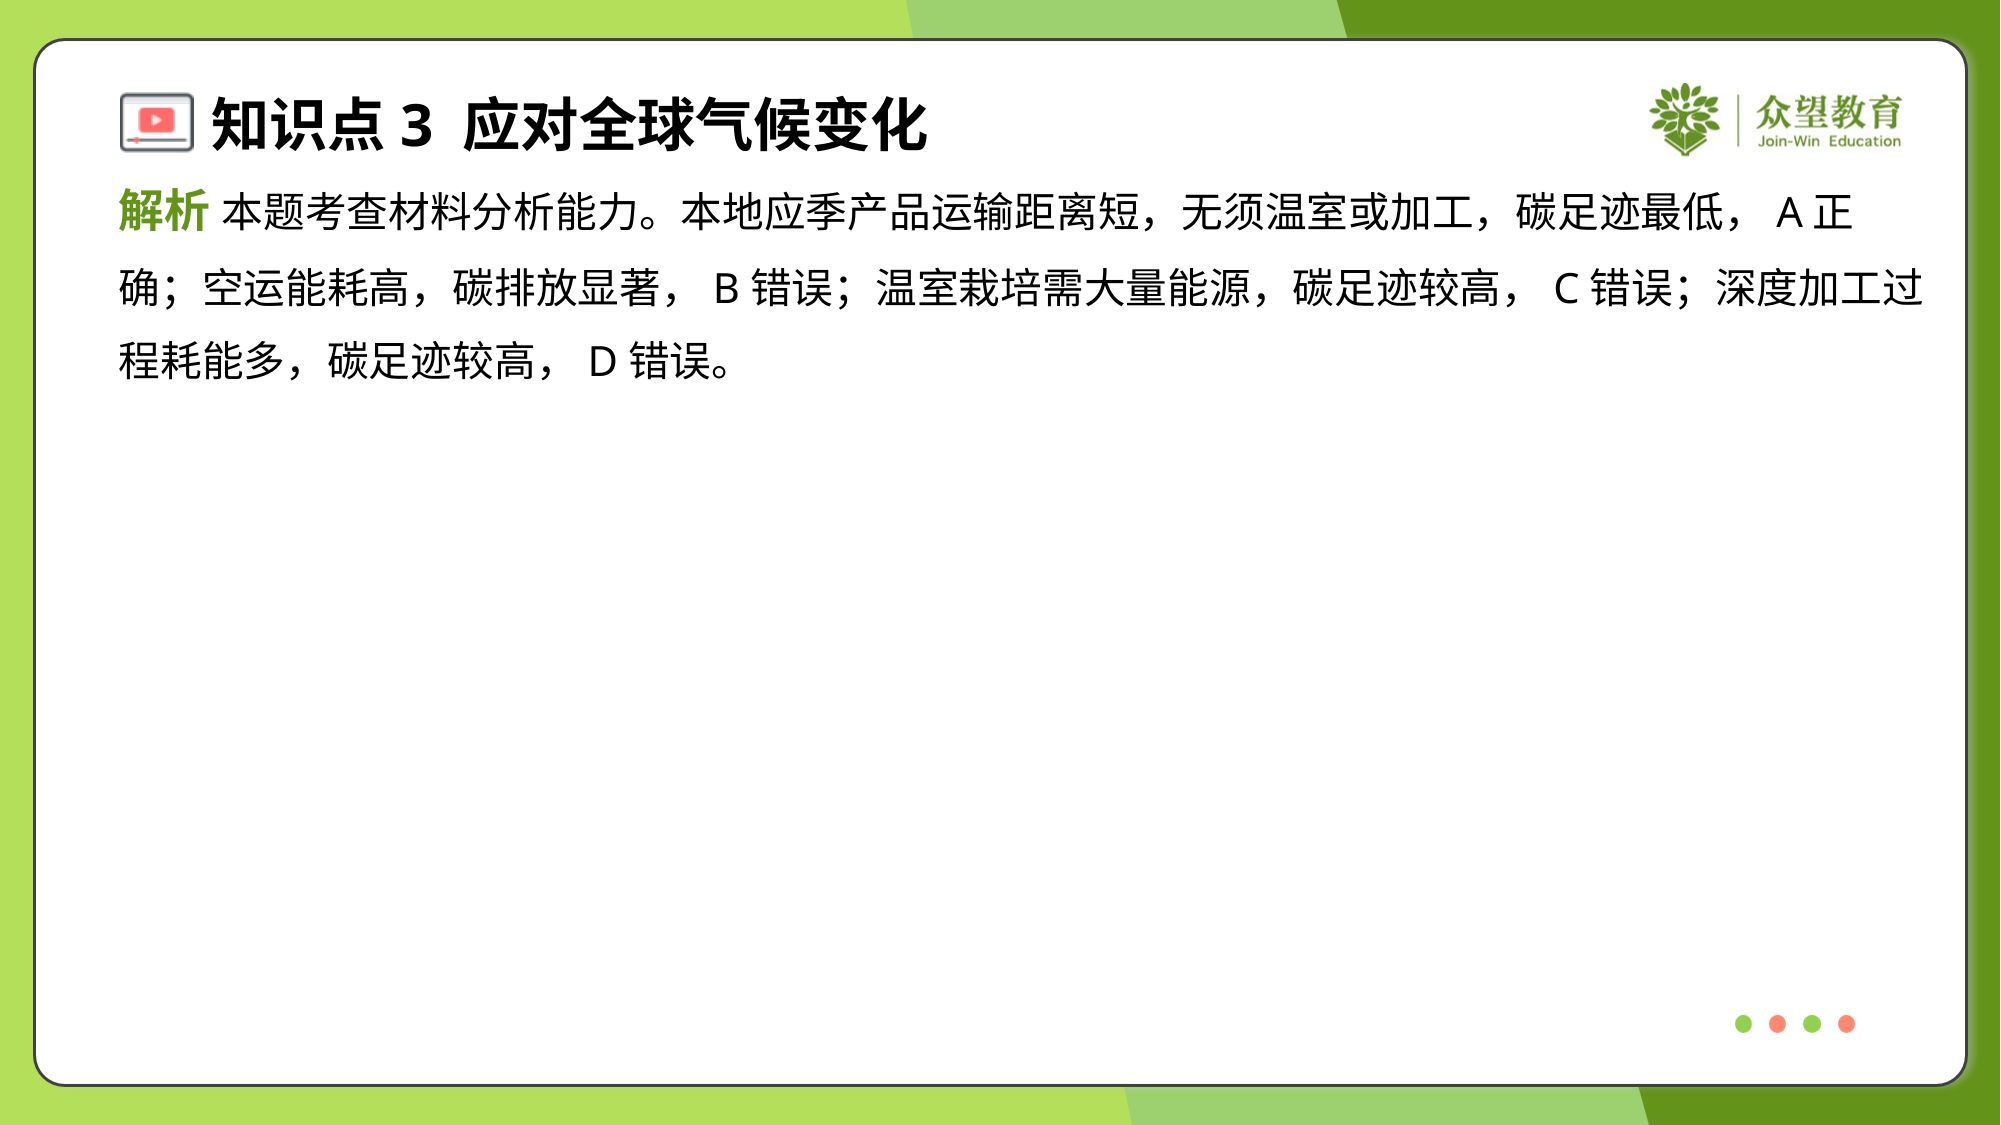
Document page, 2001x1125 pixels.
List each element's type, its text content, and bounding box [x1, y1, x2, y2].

text_box 解析 本题考查材料分析能力。本地应季产品运输距离短，无须温室或加工，碳足迹最低，A正 确；空运能耗高，碳排放显著，B错误；温室栽培需大量能源，碳足迹较高，C错误；深度加工过 程耗能多，碳足迹较高，D错误。 [118, 159, 1883, 377]
picture [0, 0, 2000, 1125]
